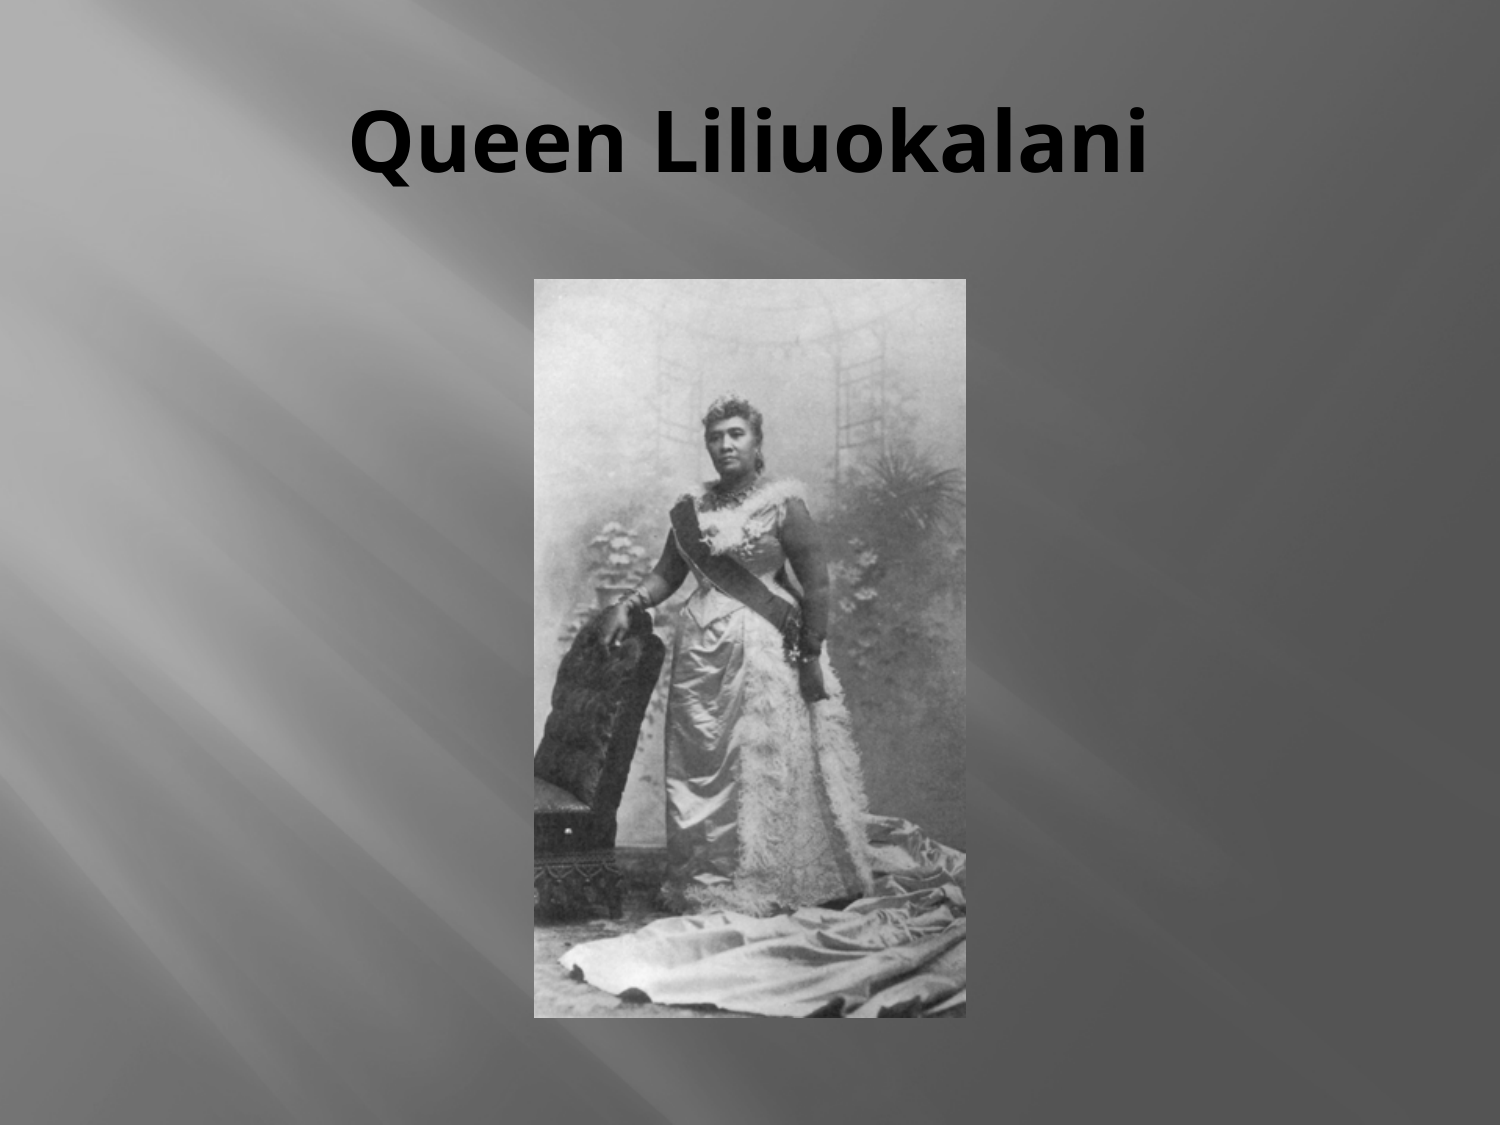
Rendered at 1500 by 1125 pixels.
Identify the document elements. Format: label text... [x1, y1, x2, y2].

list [534, 279, 966, 1018]
title Queen Liliuokalani [75, 45, 1425, 233]
